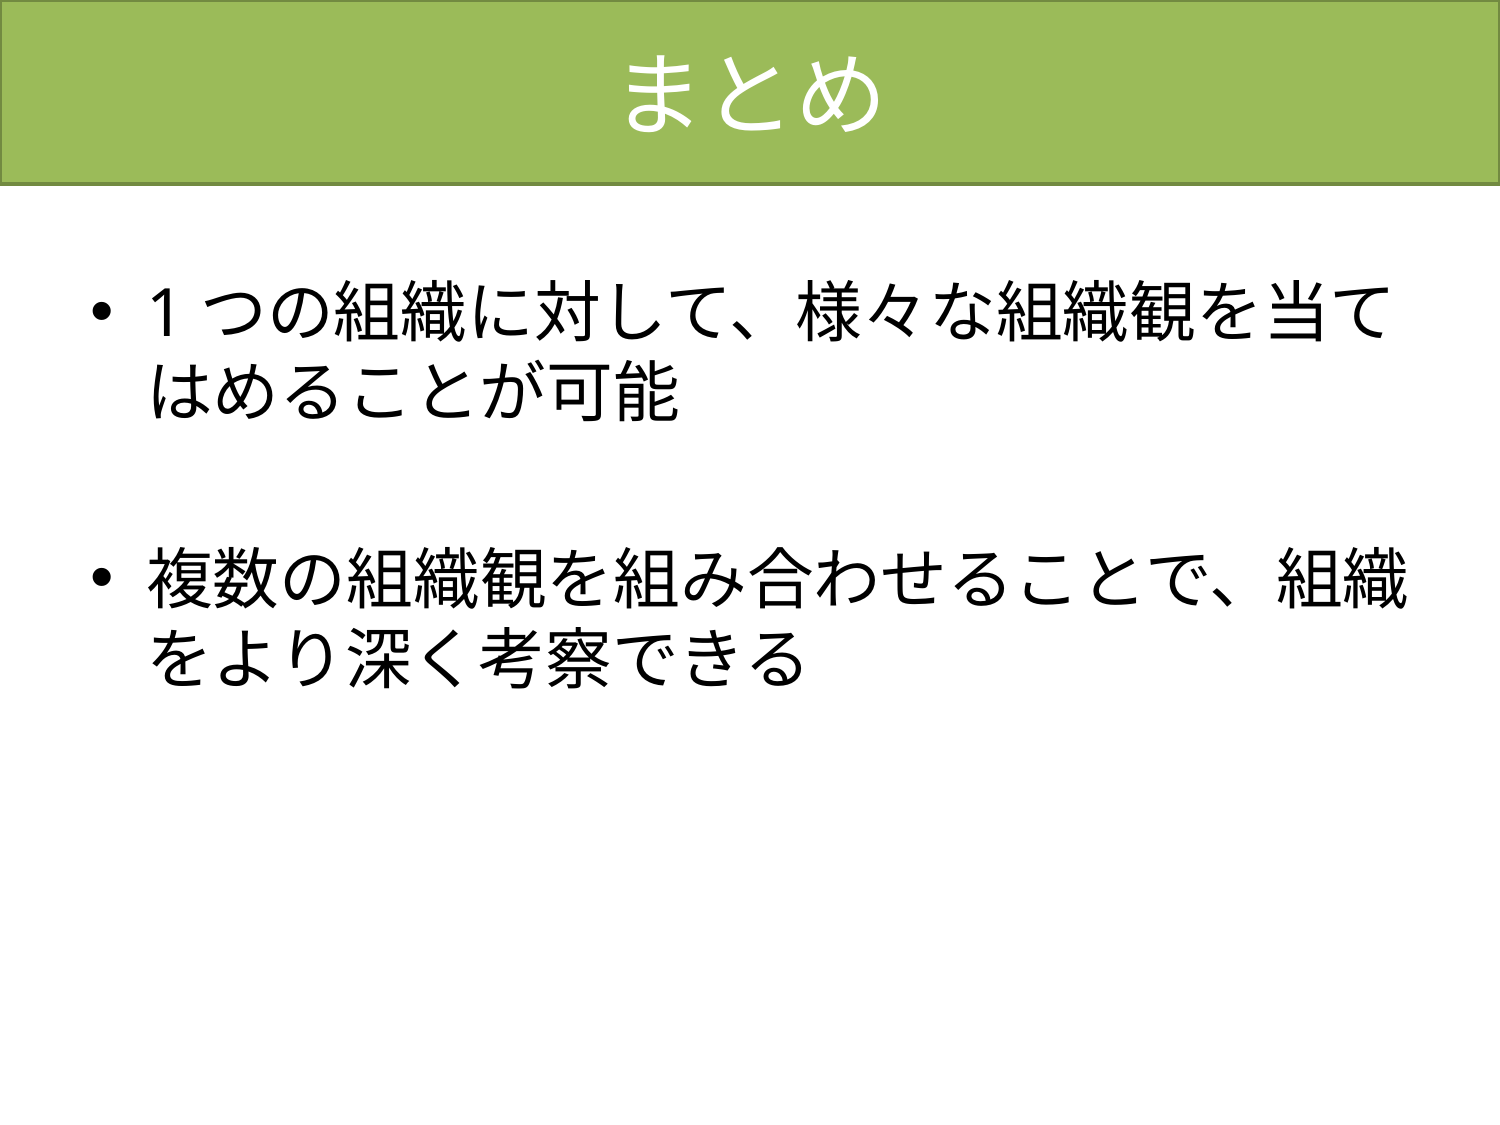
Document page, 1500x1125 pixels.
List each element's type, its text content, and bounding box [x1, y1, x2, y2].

list 1つの組織に対して、様々な組織観を当てはめることが可能 複数の組織観を組み合わせることで、組織をより深く考察できる [75, 262, 1425, 1005]
text_box まとめ [0, 0, 1500, 186]
